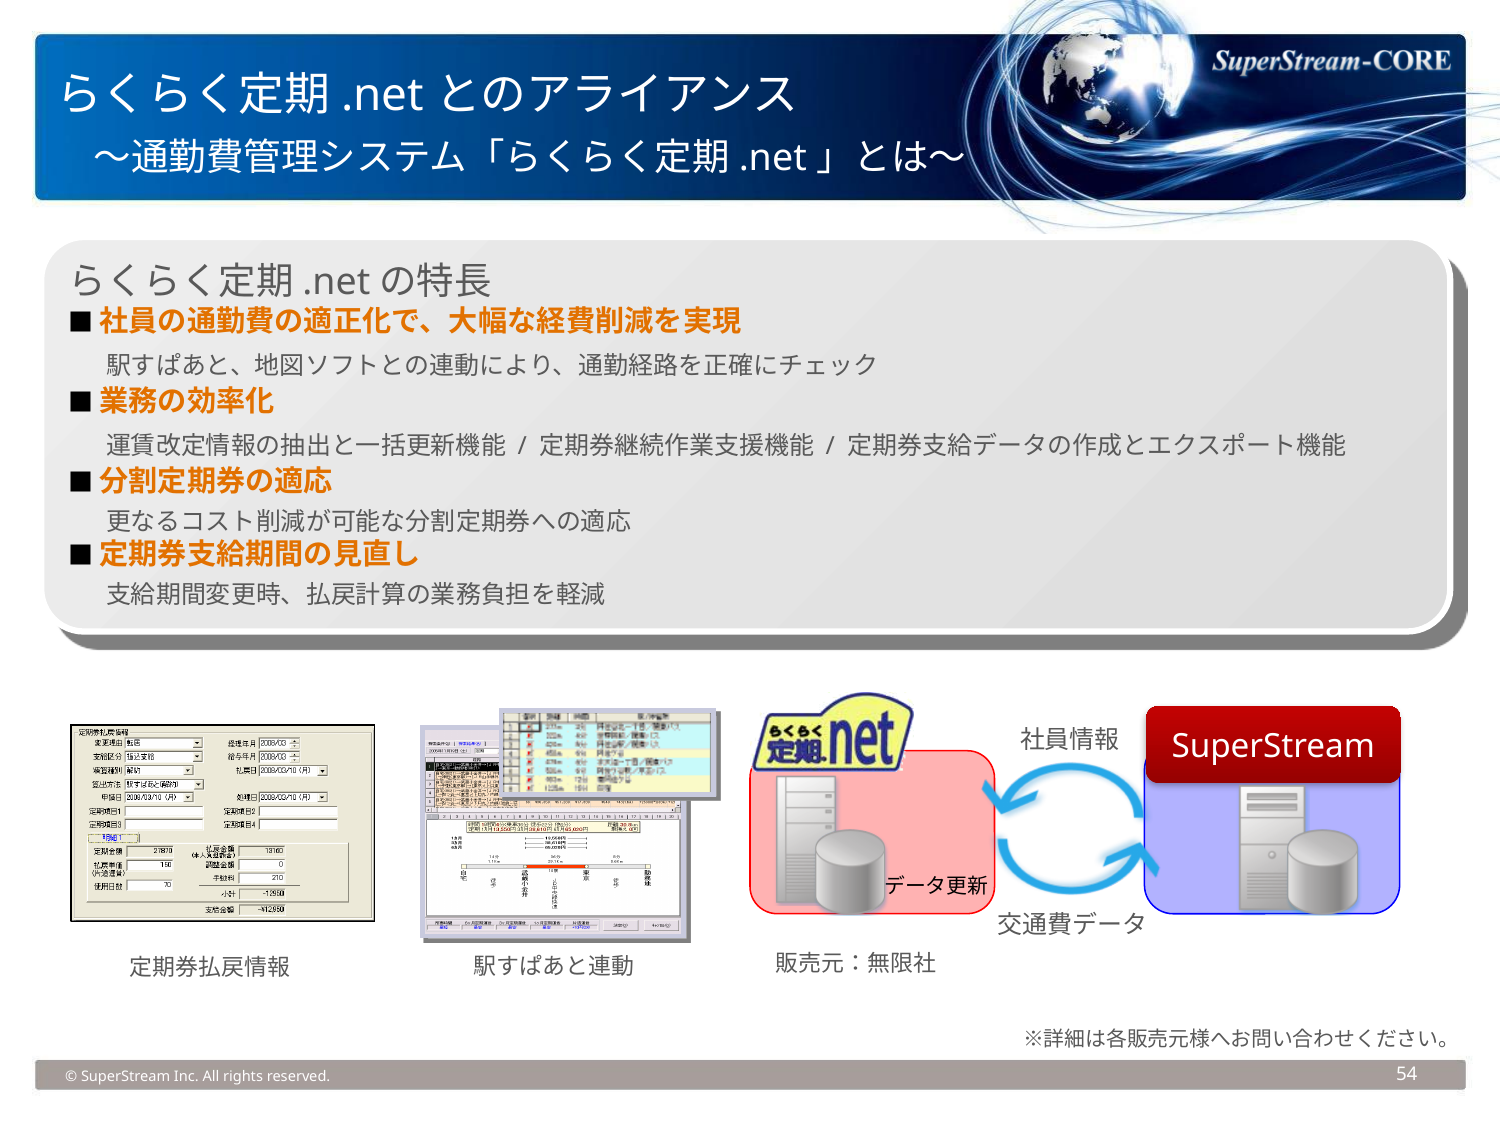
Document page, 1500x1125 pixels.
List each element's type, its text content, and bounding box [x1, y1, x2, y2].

text_box ※詳細は各販売元様へお問い合わせください。 [981, 1025, 1490, 1066]
text_box © SuperStream Inc. All rights reserved. [50, 1059, 423, 1094]
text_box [749, 705, 1037, 953]
text_box 駅すぱあと連動 [473, 951, 699, 987]
text_box 販売元：無限社 [729, 948, 1126, 988]
text_box らくらく定期.netの特長 ■社員の通勤費の適正化で、大幅な経費削減を実現 駅すぱあと、地図ソフトとの連動により、通勤経路を正確にチェック ■業務の効率化 運賃改定情報の抽出と一括更新機能 / 定期券継続作業支援機能 / 定期券支給データの作成とエクスポート機能 ■分割定期券の適応 更なるコスト削減が可能な分割定期券への適応 ■定期券支給期間の見直し 支給期間変更時、払戻計算の業務負担を軽減 [41, 236, 1451, 632]
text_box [1103, 705, 1402, 953]
title らくらく定期.netとのアライアンス ～通勤費管理システム「らくらく定期.net」とは～ [41, 42, 1392, 197]
picture [0, 0, 1500, 1125]
slide_number 54 [1299, 1066, 1418, 1090]
text_box 定期券払戻情報 [129, 952, 355, 988]
